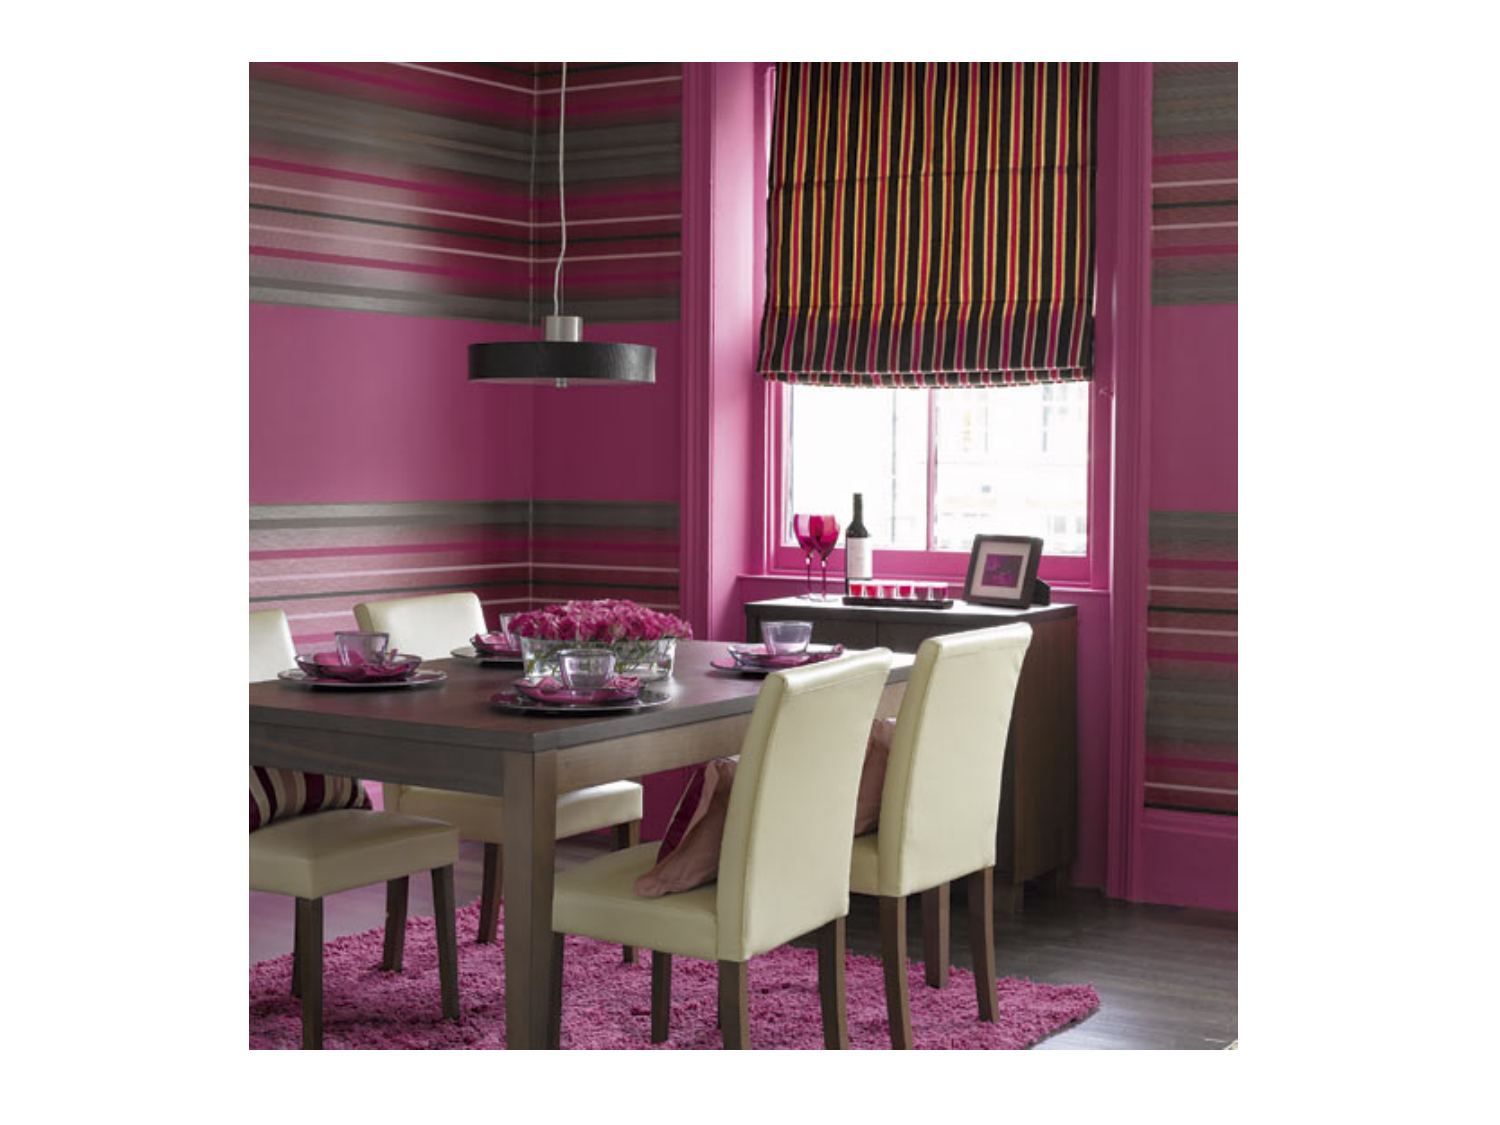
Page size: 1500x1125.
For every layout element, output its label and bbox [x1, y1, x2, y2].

picture [249, 62, 1238, 1051]
